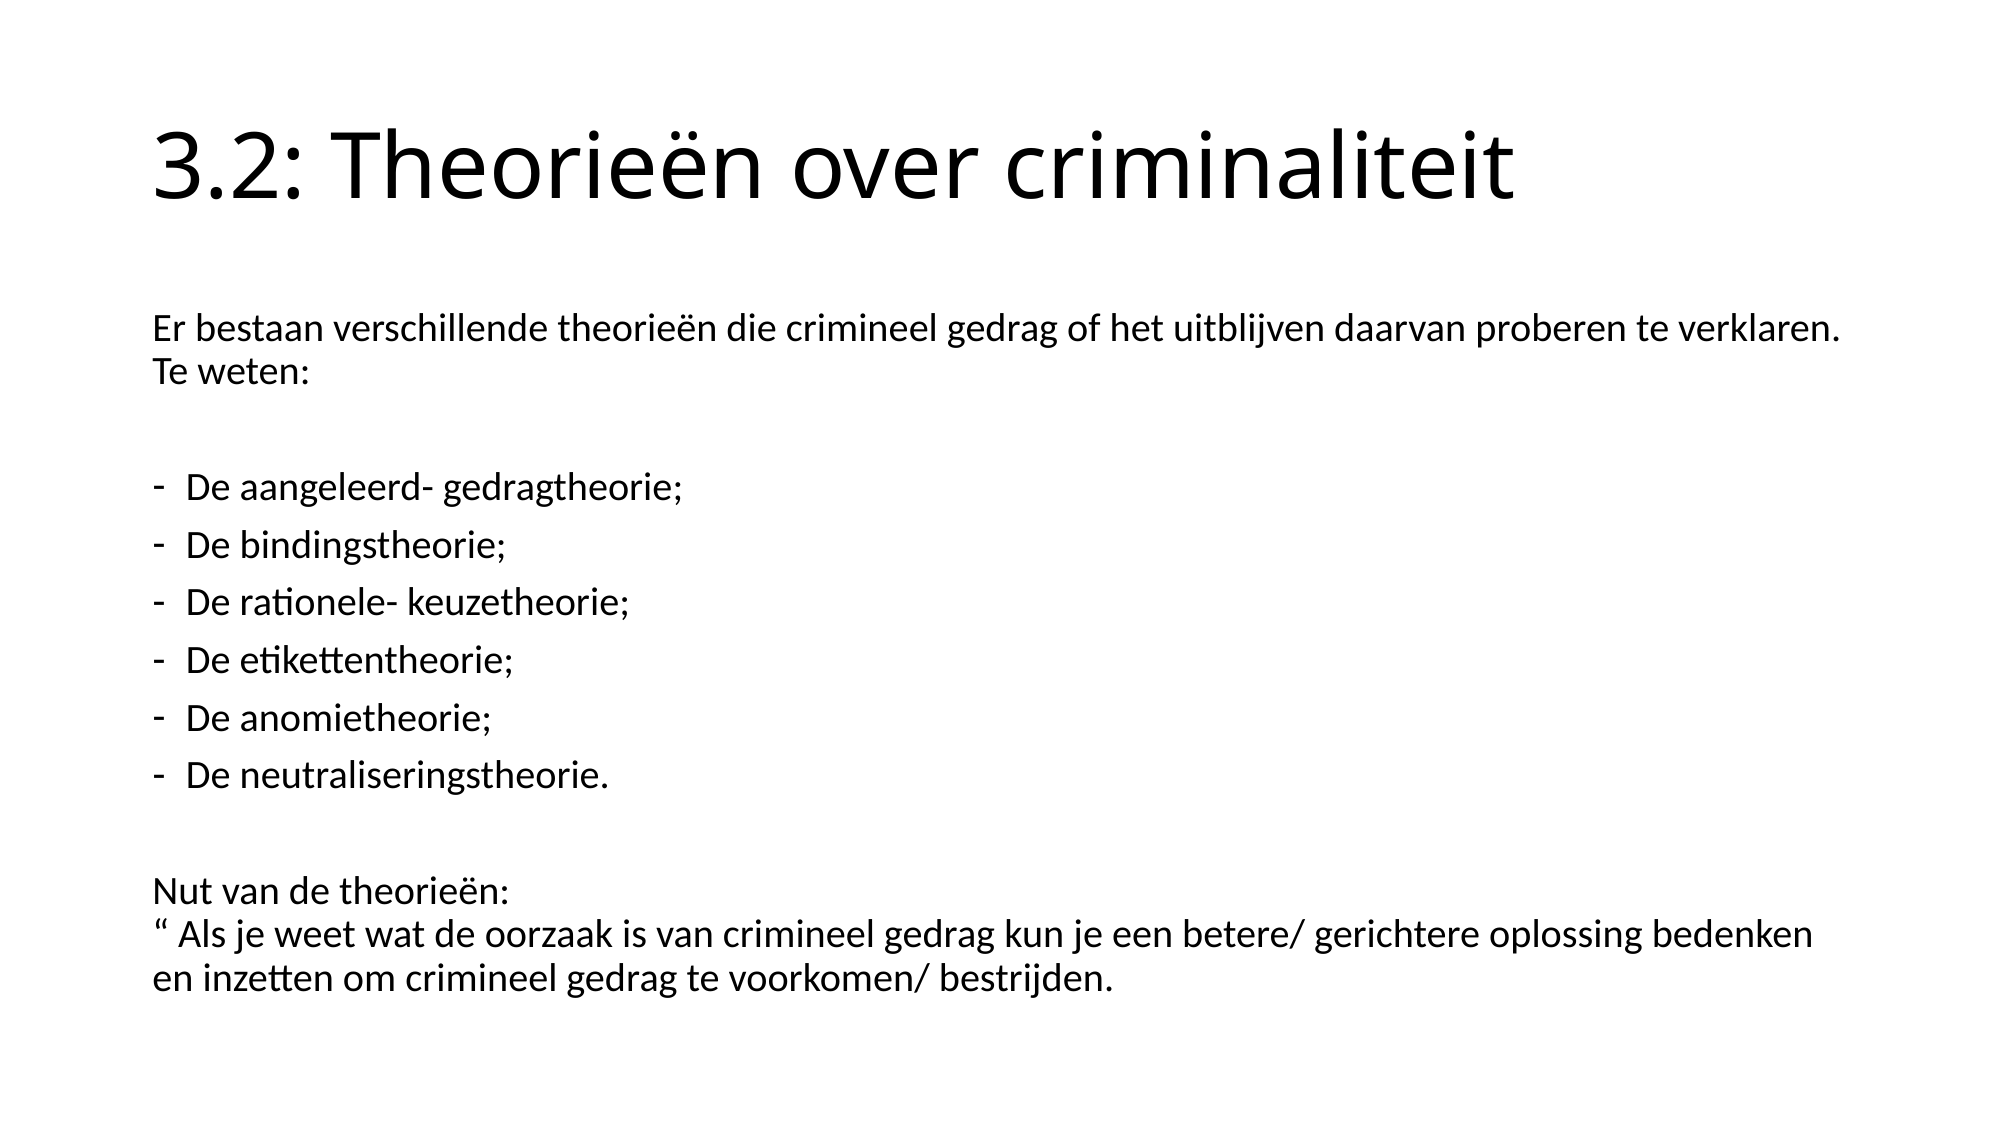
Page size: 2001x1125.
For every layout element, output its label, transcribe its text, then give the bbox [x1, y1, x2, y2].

list Er bestaan verschillende theorieën die crimineel gedrag of het uitblijven daarvan proberen te verklaren. Te weten: De aangeleerd- gedragtheorie; De bindingstheorie; De rationele- keuzetheorie; De etikettentheorie; De anomietheorie; De neutraliseringstheorie. Nut van de theorieën: “ Als je weet wat de oorzaak is van crimineel gedrag kun je een betere/ gerichtere oplossing bedenken en inzetten om crimineel gedrag te voorkomen/ bestrijden. [137, 299, 1863, 1014]
title 3.2: Theorieën over criminaliteit [137, 59, 1863, 278]
